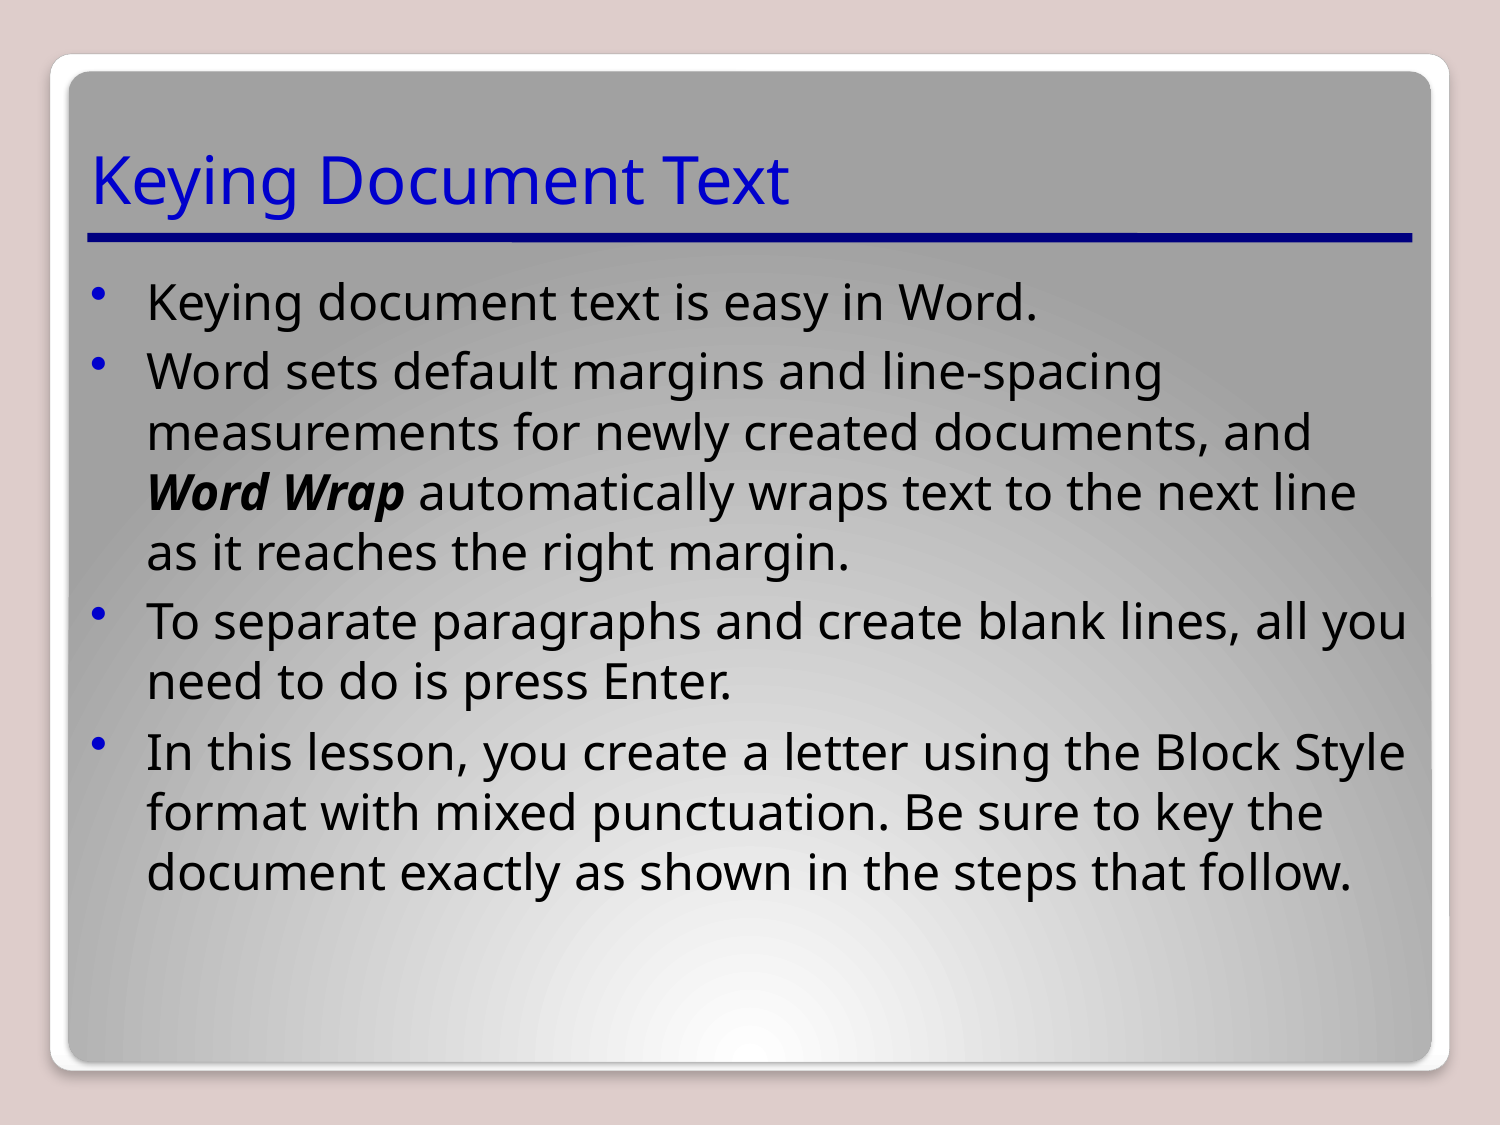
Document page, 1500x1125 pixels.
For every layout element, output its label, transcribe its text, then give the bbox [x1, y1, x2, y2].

list Keying document text is easy in Word. Word sets default margins and line-spacing measurements for newly created documents, and Word Wrap automatically wraps text to the next line as it reaches the right margin. To separate paragraphs and create blank lines, all you need to do is press Enter. In this lesson, you create a letter using the Block Style format with mixed punctuation. Be sure to key the document exactly as shown in the steps that follow. [74, 262, 1426, 1063]
title Keying Document Text [74, 74, 1426, 226]
